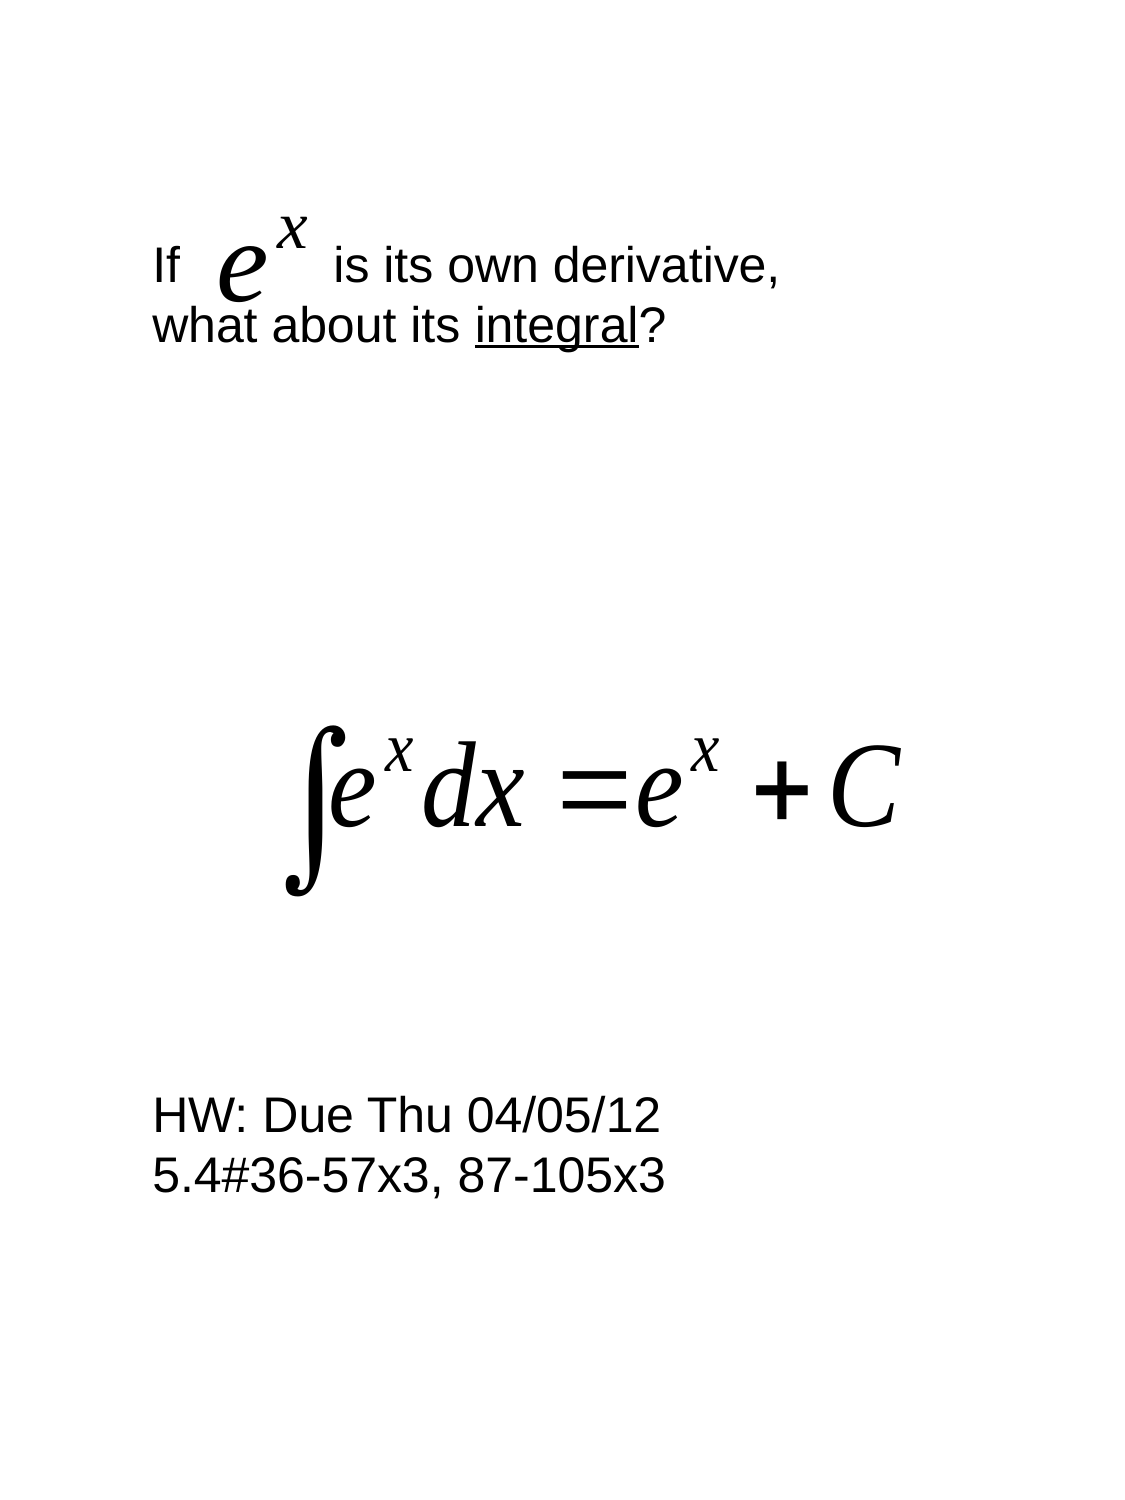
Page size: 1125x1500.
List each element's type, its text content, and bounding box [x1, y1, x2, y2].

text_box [249, 683, 926, 908]
text_box If is its own derivative, what about its integral? [137, 224, 863, 360]
text_box HW: Due Thu 04/05/12 5.4#36-57x3, 87-105x3 [137, 1074, 863, 1210]
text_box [199, 174, 329, 331]
